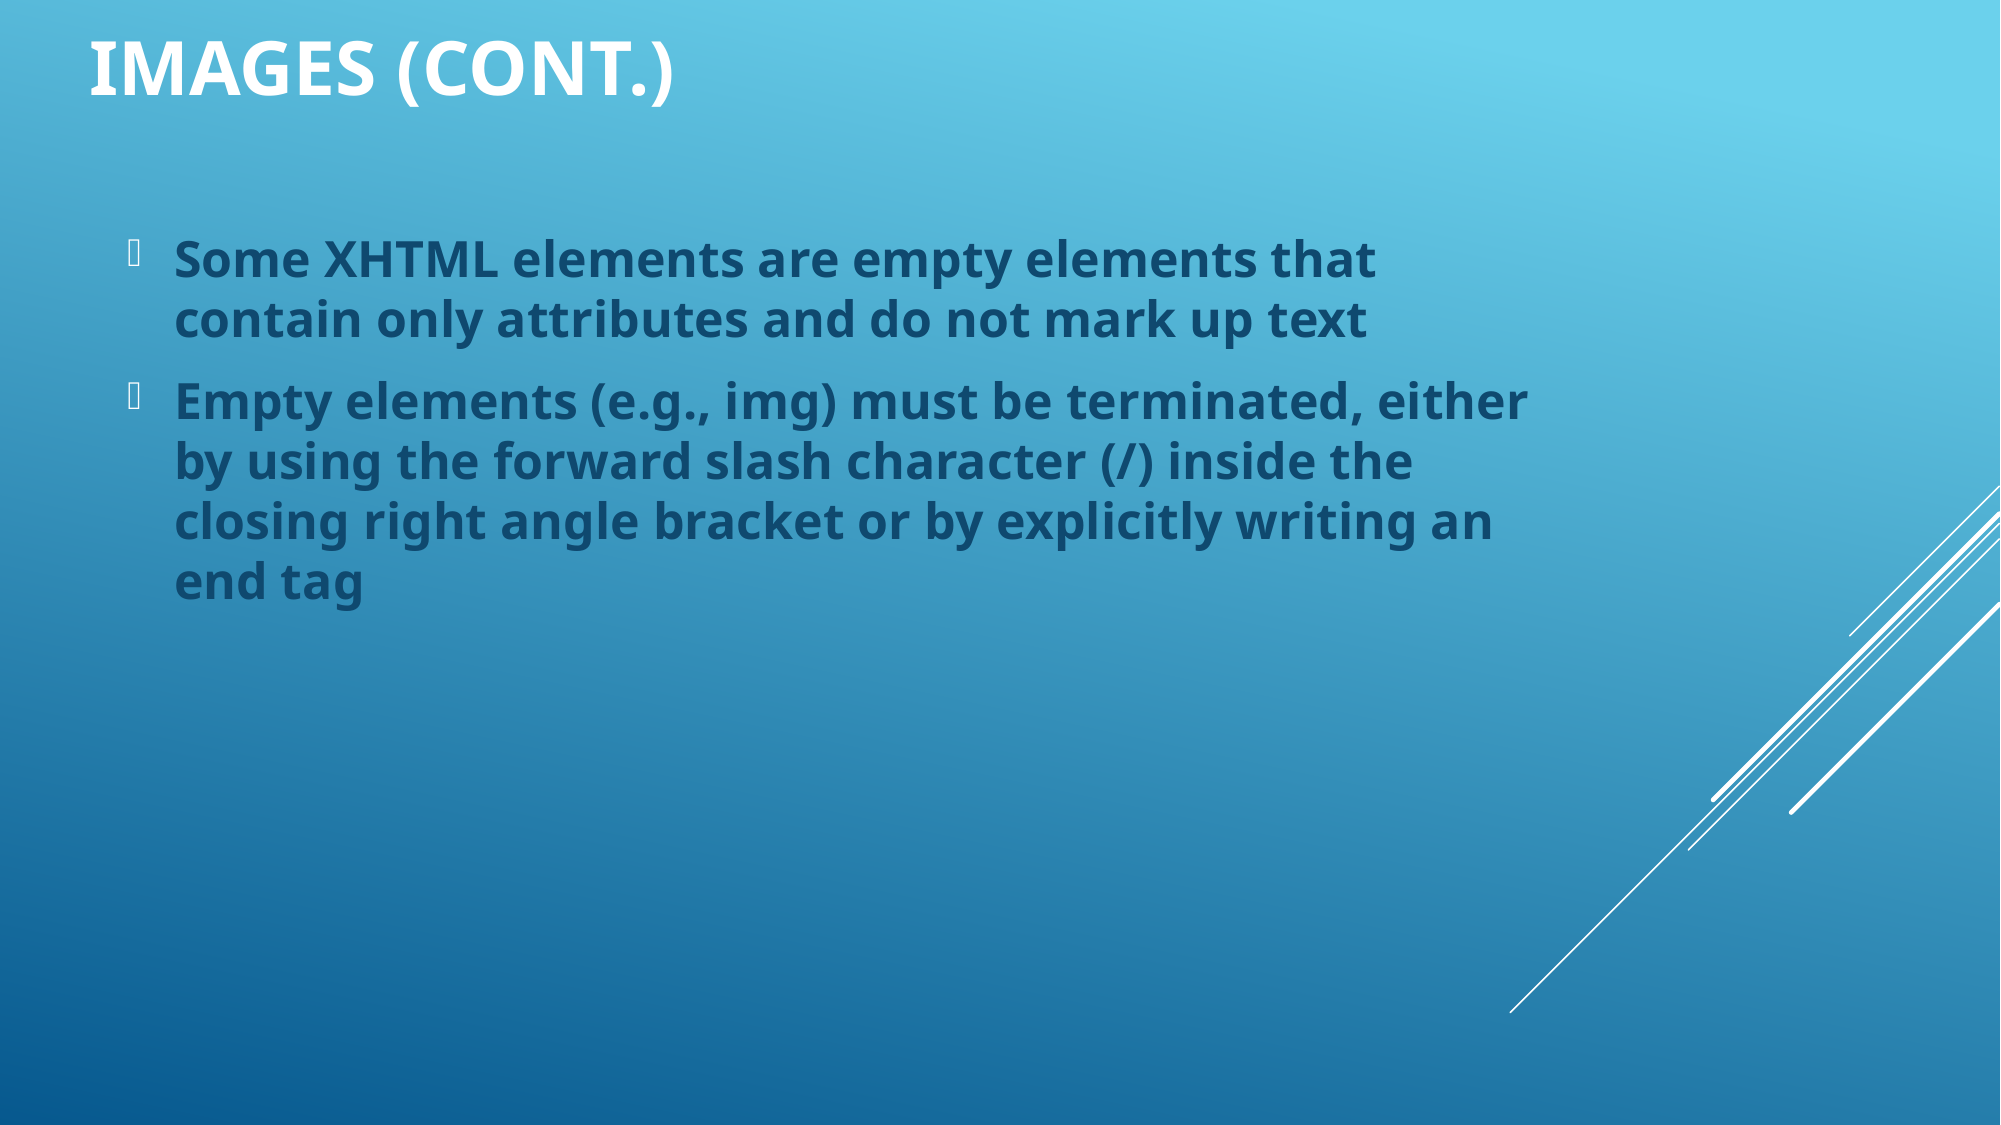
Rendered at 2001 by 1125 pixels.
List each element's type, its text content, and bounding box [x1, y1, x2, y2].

text_box Some XHTML elements are empty elements that contain only attributes and do not mark up text Empty elements (e.g., img) must be terminated, either by using the forward slash character (/) inside the closing right angle bracket or by explicitly writing an end tag [112, 219, 1575, 1025]
text_box Images (Cont.) [74, 12, 1425, 200]
